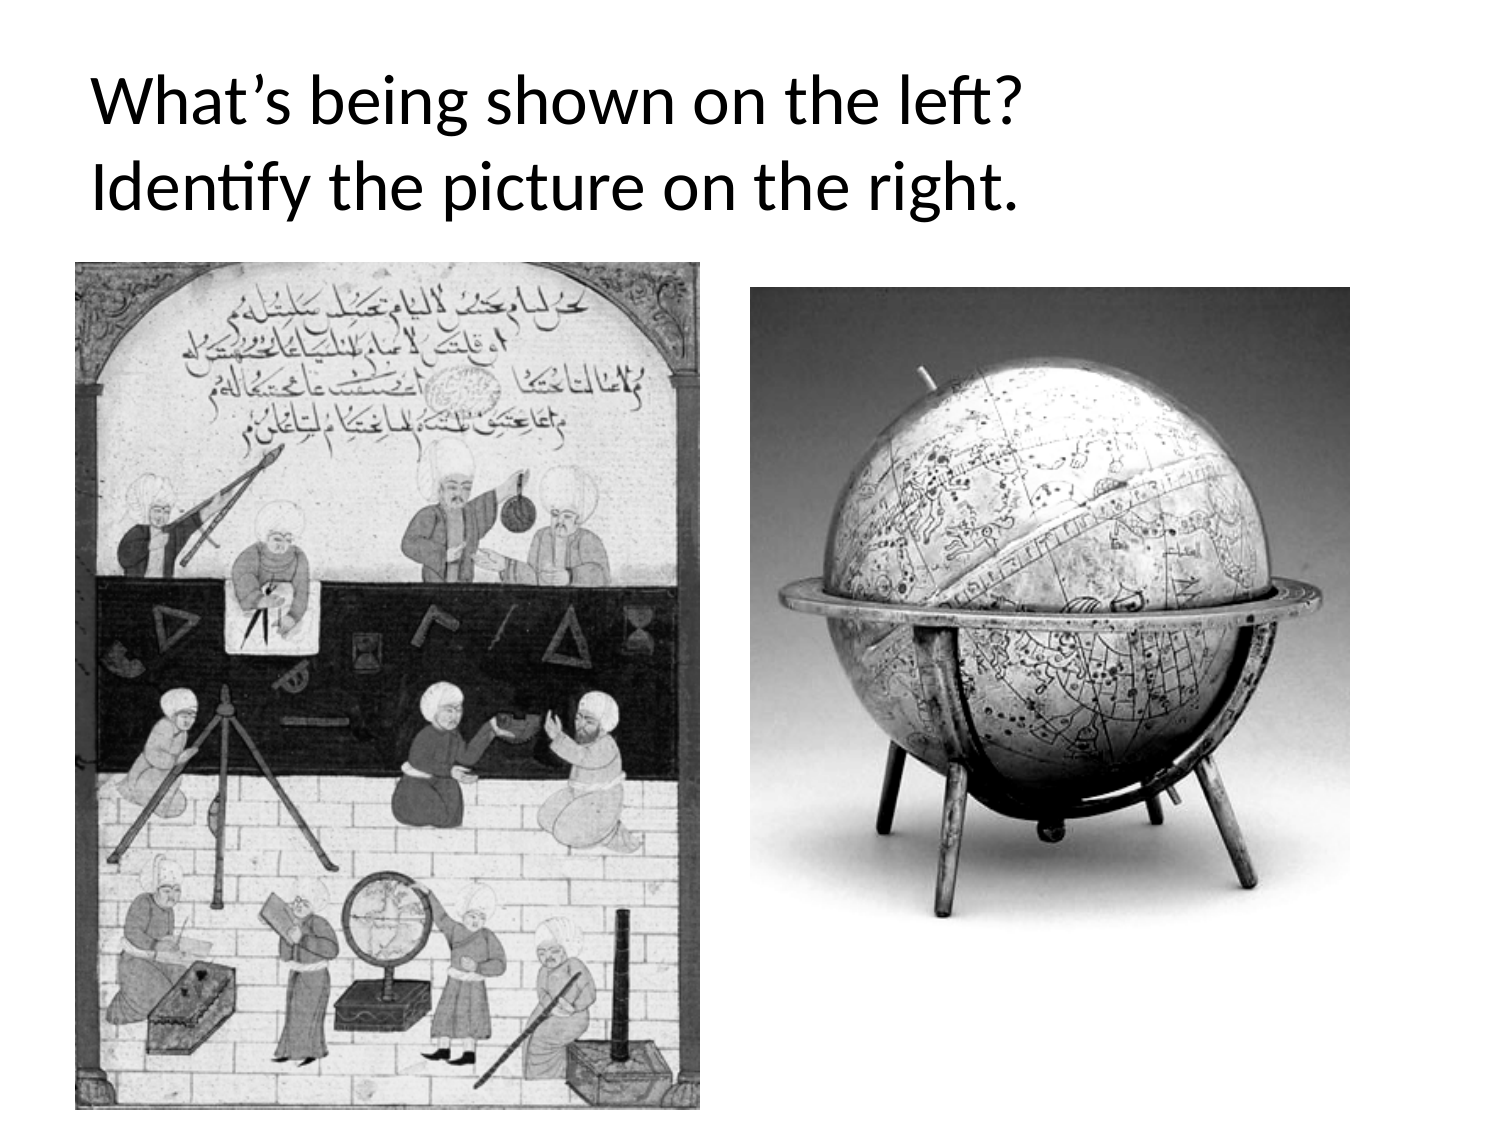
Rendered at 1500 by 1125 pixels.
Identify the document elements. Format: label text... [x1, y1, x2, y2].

title What’s being shown on the left? Identify the picture on the right. [75, 45, 1425, 233]
picture [74, 262, 701, 1110]
picture [749, 287, 1351, 955]
